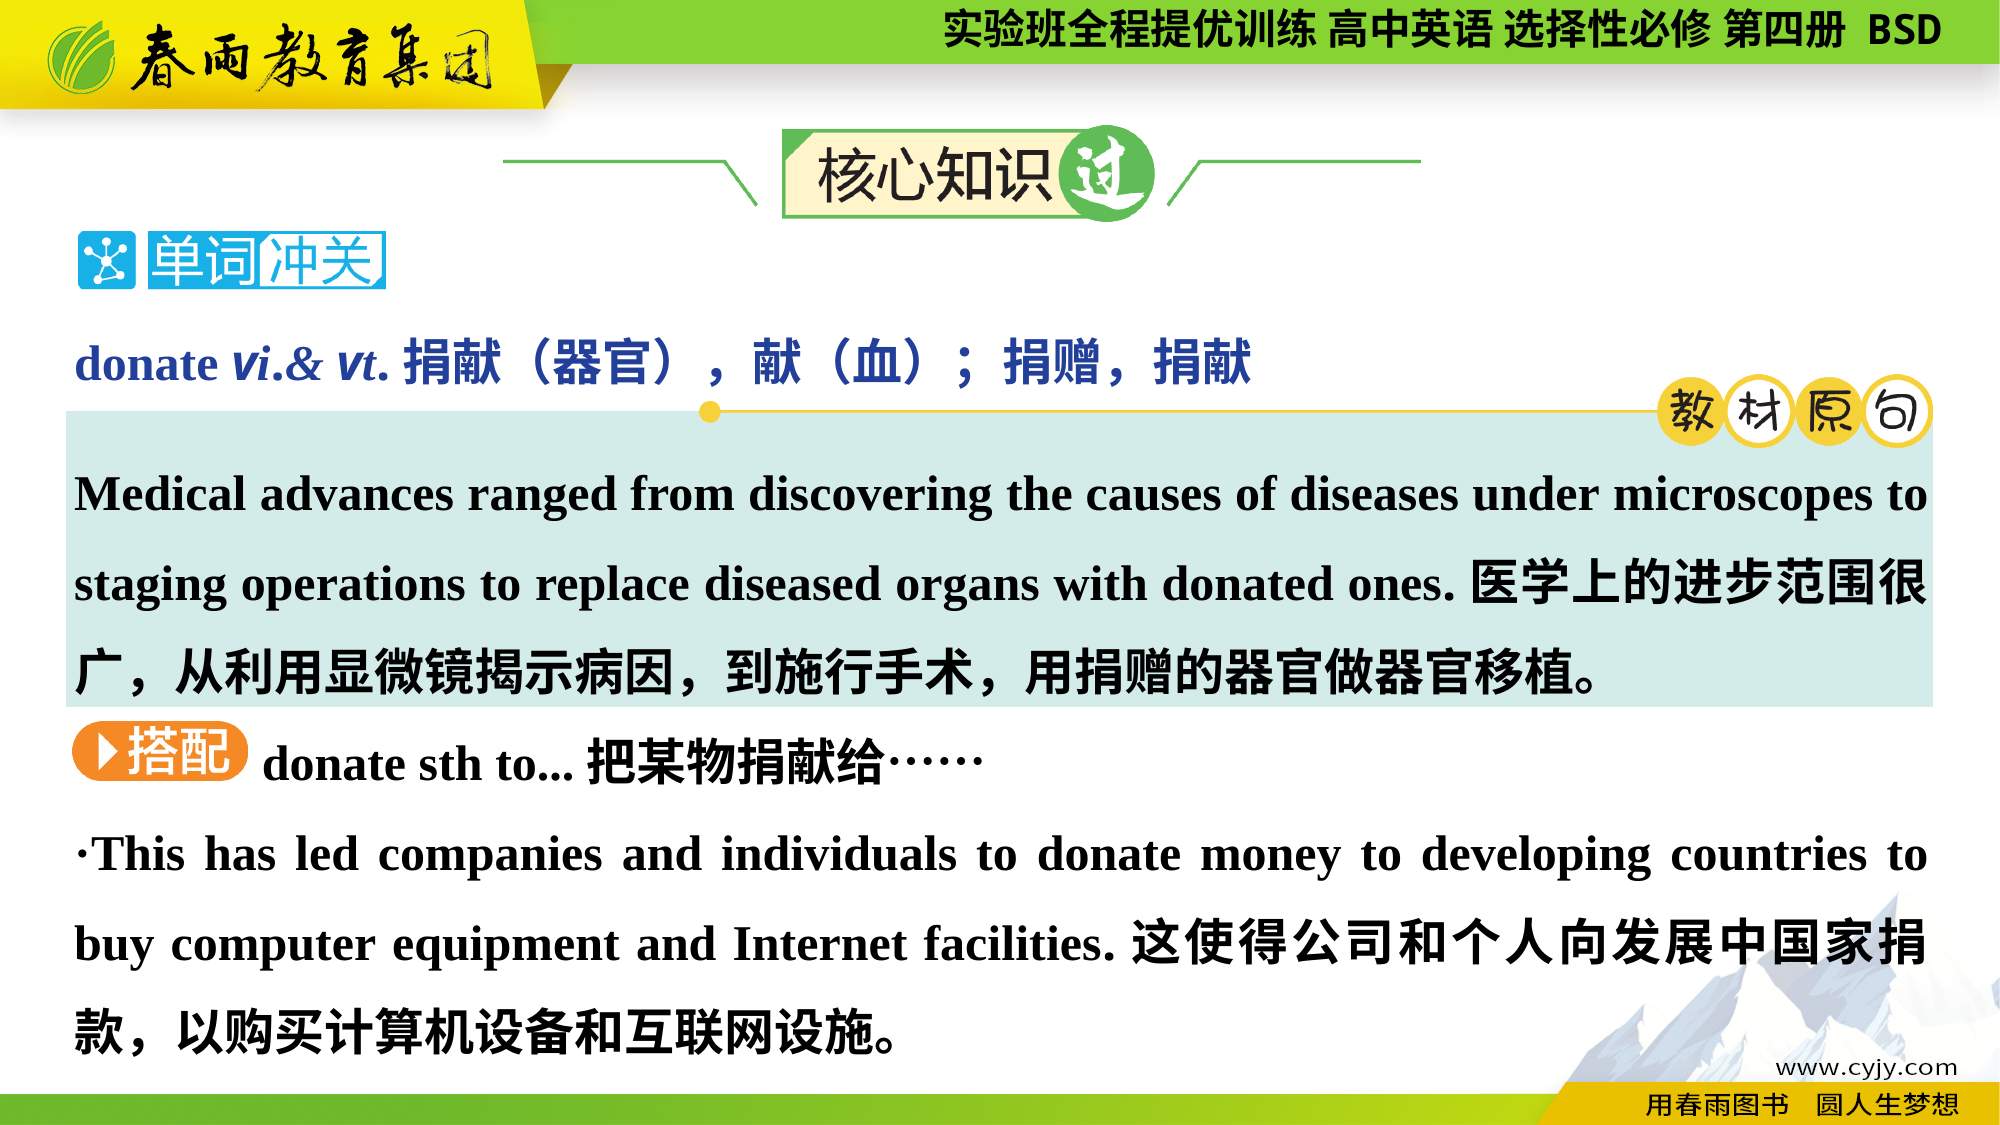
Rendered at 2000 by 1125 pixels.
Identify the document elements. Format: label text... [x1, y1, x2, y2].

list donate vi.& vt.捐献（器官），献（血）；捐赠，捐献 Medical advances ranged from discovering the causes of diseases under microscopes to staging operations to replace diseased organs with donated ones.医学上的进步范围很广，从利用显微镜揭示病因，到施行手术，用捐赠的器官做器官移植。 donate sth to...把某物捐献给…… ·This has led companies and individuals to donate money to developing countries to buy computer equipment and Internet facilities.这使得公司和个人向发展中国家捐款，以购买计算机设备和互联网设施。 [59, 293, 1944, 1076]
picture [0, 0, 2000, 1125]
